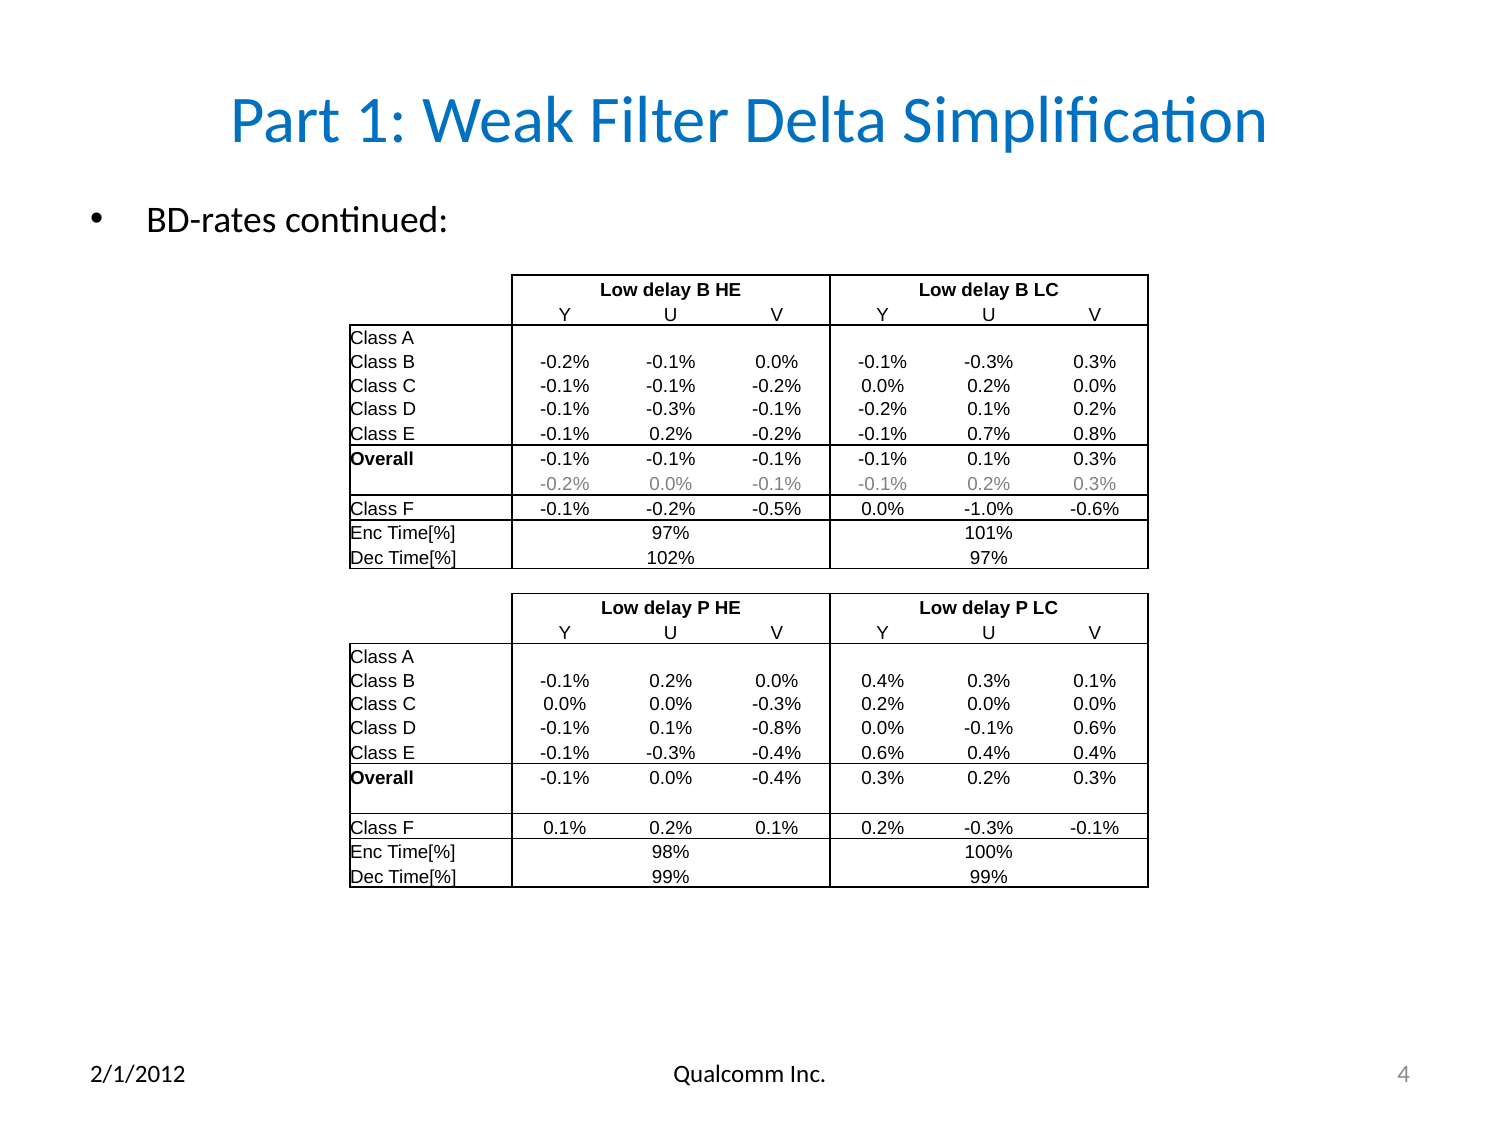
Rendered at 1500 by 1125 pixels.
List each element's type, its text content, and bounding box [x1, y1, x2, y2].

title Part 1: Weak Filter Delta Simplification [75, 45, 1425, 187]
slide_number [75, 1042, 425, 1103]
footer Qualcomm Inc. [512, 1042, 988, 1103]
slide_number 4 [1074, 1042, 1425, 1103]
text_box BD-rates continued: [74, 187, 1425, 1005]
